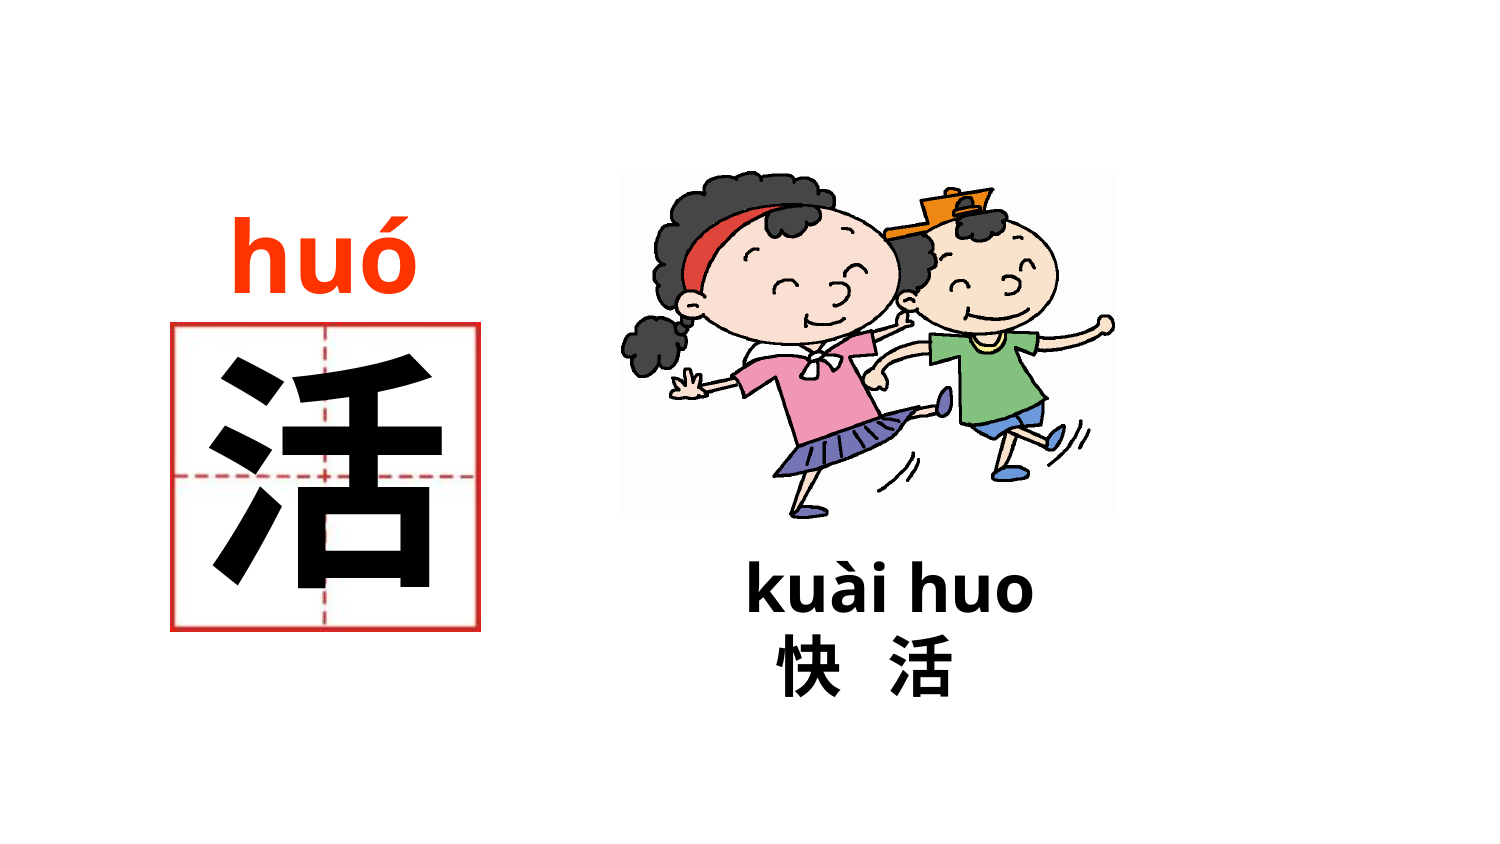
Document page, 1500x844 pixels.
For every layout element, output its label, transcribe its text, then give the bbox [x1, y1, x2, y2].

text_box huó [212, 185, 436, 306]
text_box kuài huo 快 活 [729, 537, 1051, 713]
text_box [170, 308, 481, 632]
picture [621, 171, 1115, 519]
